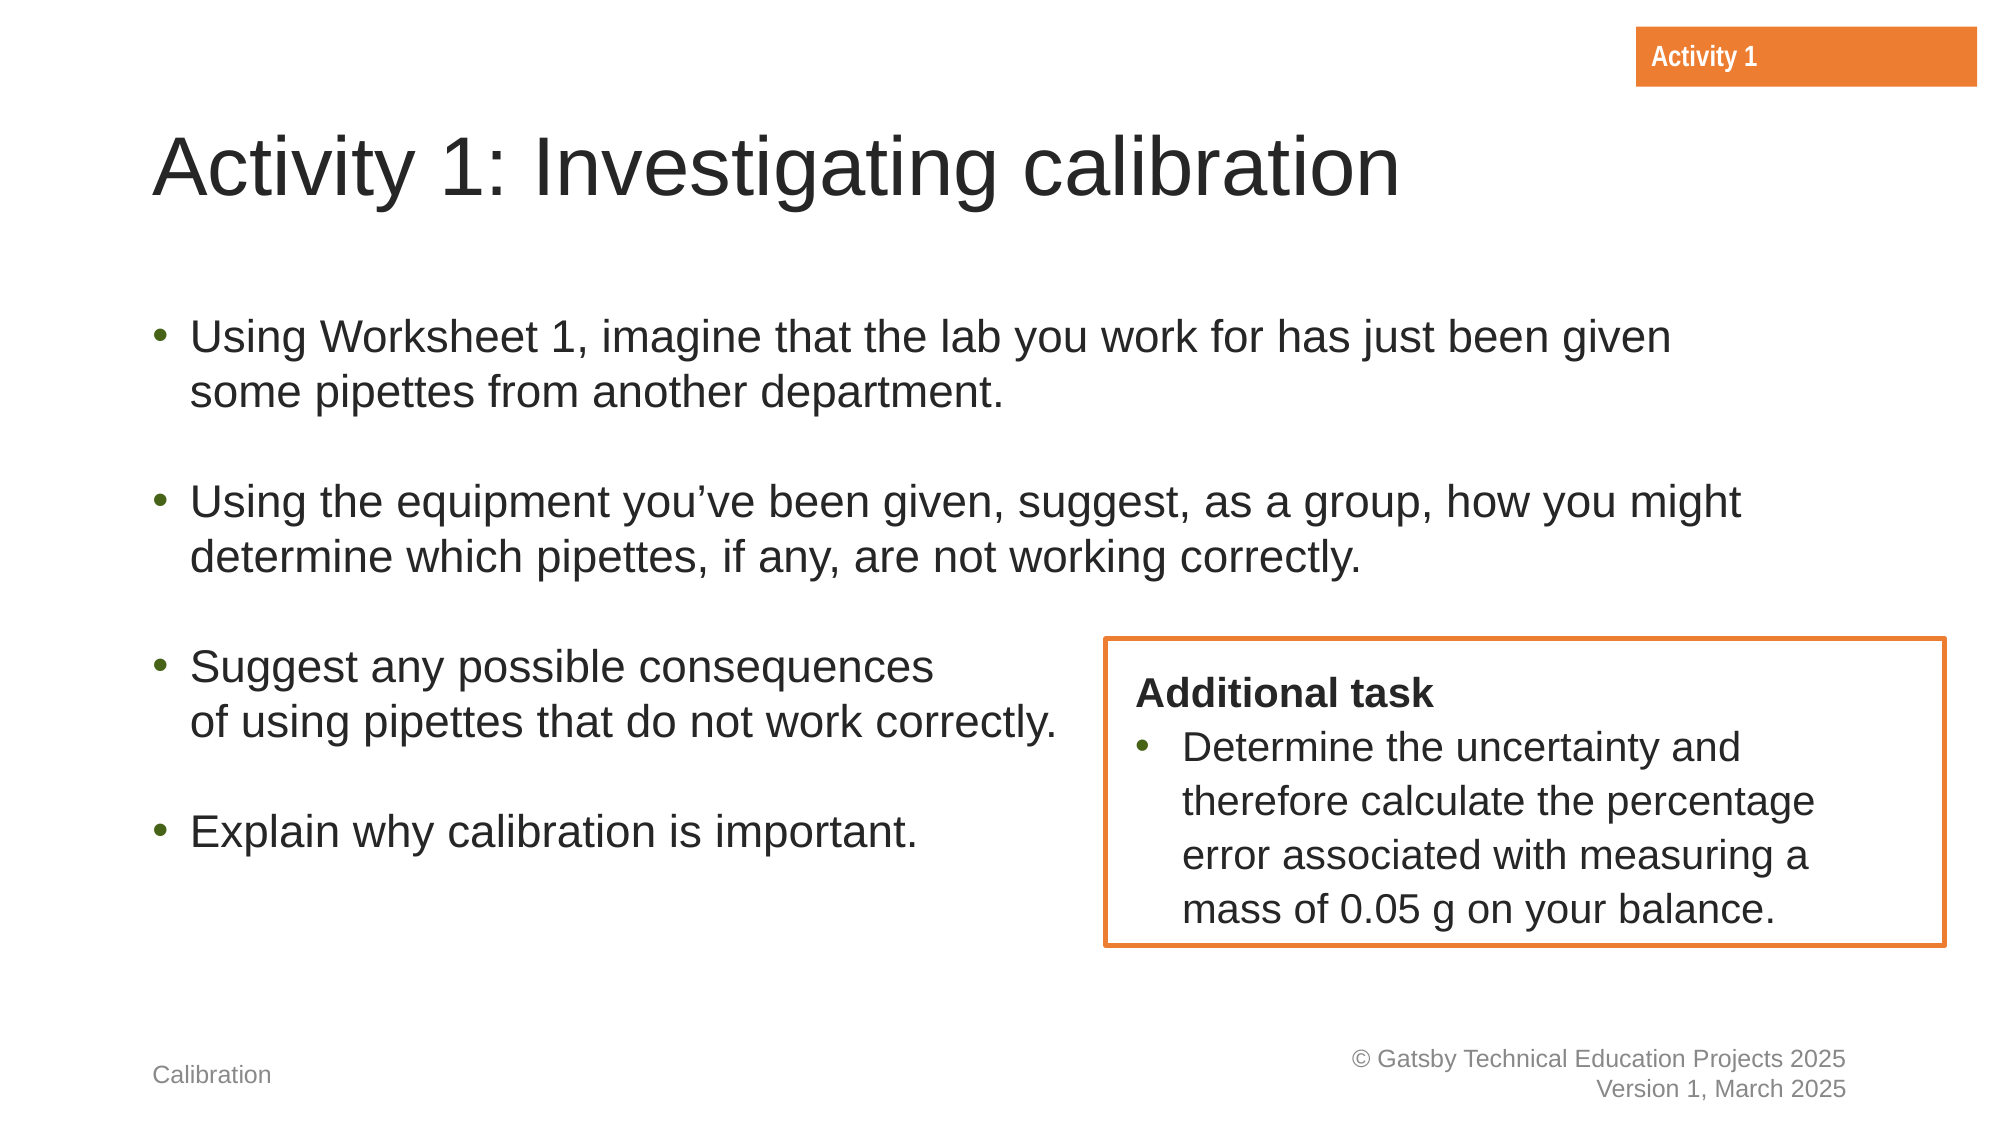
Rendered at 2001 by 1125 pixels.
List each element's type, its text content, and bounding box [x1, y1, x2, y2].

list Additional task Determine the uncertainty and therefore calculate the percentage error associated with measuring a mass of 0.05 g on your balance. [1103, 636, 1947, 948]
title Activity 1: Investigating calibration [137, 59, 1863, 278]
list Using Worksheet 1, imagine that the lab you work for has just been given some pipettes from another department. Using the equipment you’ve been given, suggest, as a group, how you might determine which pipettes, if any, are not working correctly. Suggest any possible consequences of using pipettes that do not work correctly. Explain why calibration is important. [137, 299, 1795, 1014]
list Calibration [137, 1042, 829, 1103]
list Activity 1 [1636, 26, 1978, 87]
